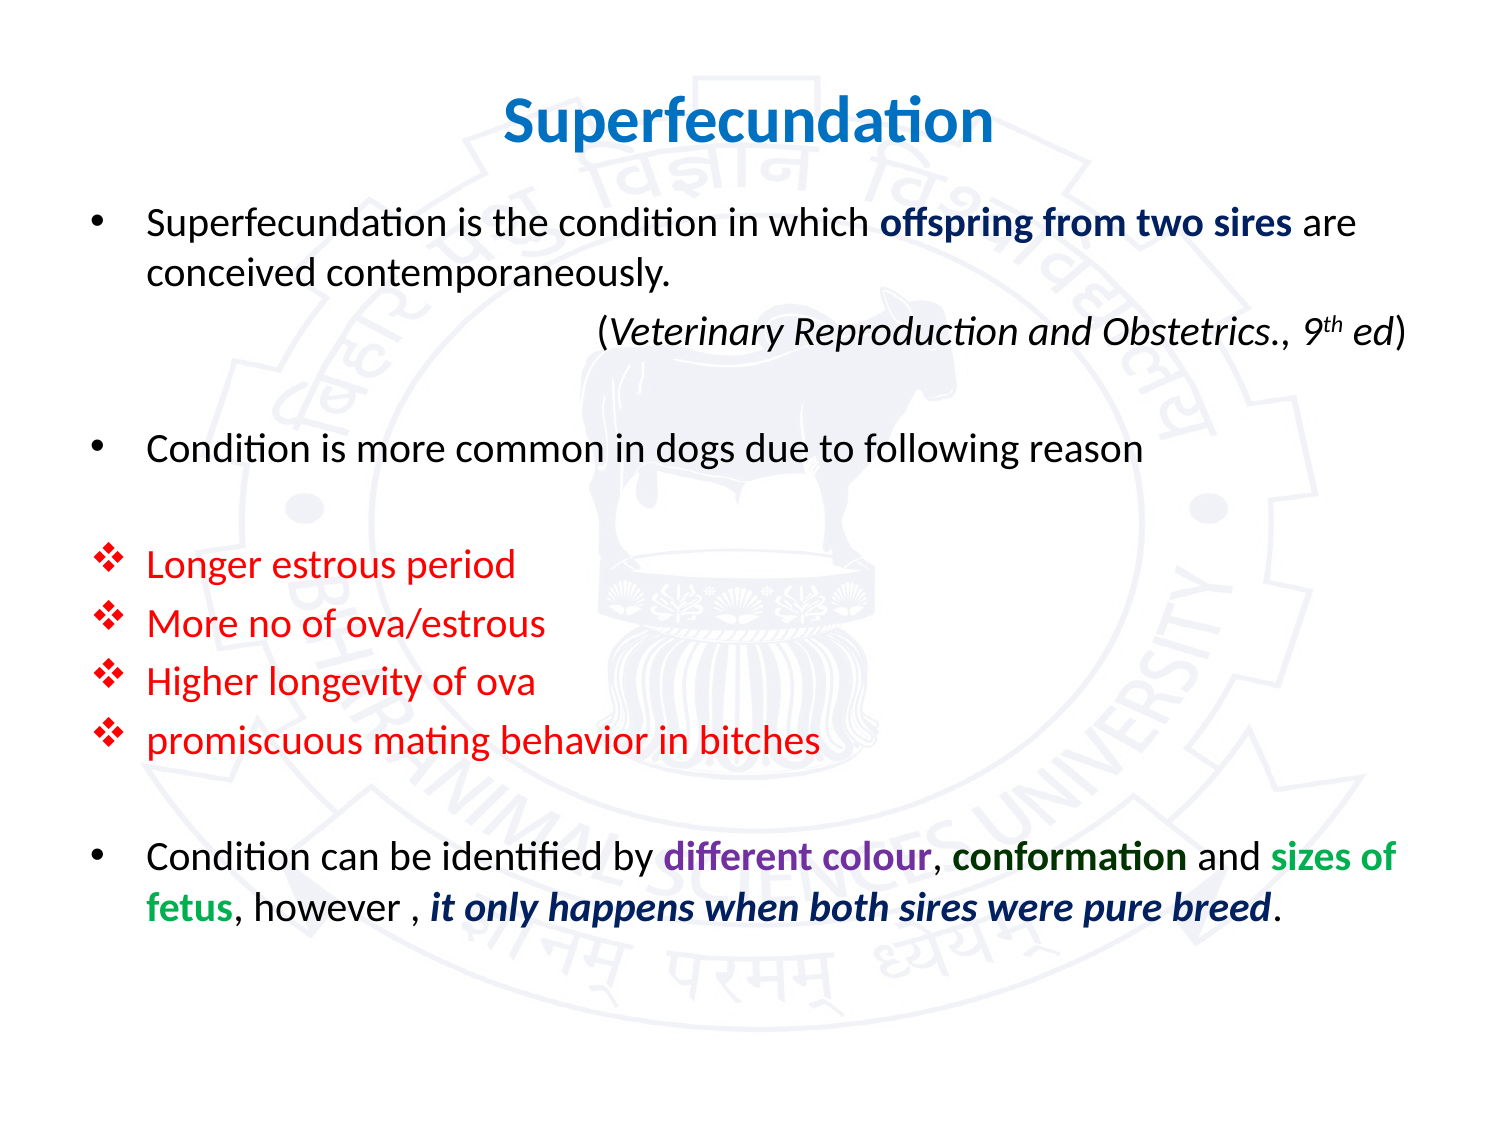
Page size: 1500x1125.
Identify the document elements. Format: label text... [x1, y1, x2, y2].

list Superfecundation is the condition in which offspring from two sires are conceived contemporaneously. (Veterinary Reproduction and Obstetrics., 9th ed) Condition is more common in dogs due to following reason Longer estrous period More no of ova/estrous Higher longevity of ova promiscuous mating behavior in bitches Condition can be identified by different colour, conformation and sizes of fetus, however , it only happens when both sires were pure breed. [75, 187, 1425, 1005]
title Superfecundation [75, 45, 1425, 187]
